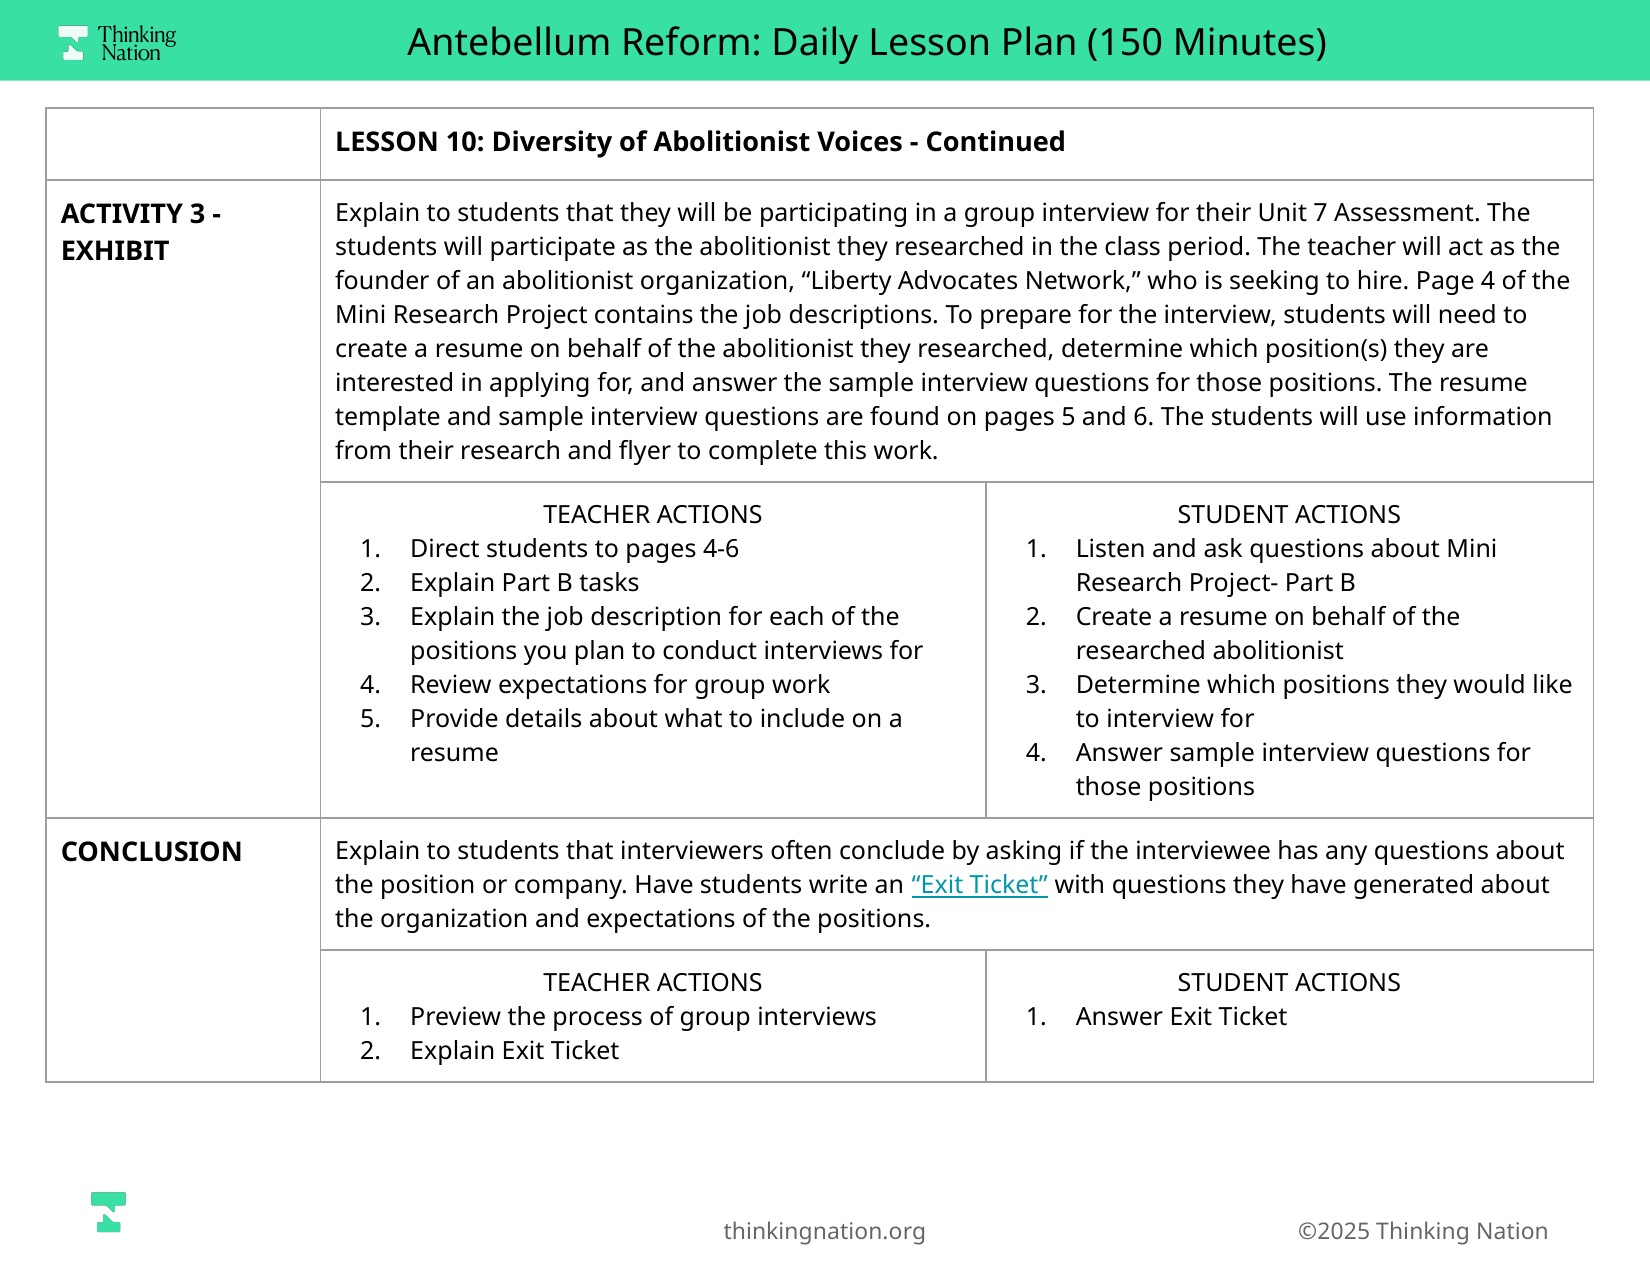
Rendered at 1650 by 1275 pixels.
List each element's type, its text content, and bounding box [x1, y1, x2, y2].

table_header [47, 109, 320, 179]
table_cell STUDENT ACTIONS Listen and ask questions about Mini Research Project- Part B Create a resume on behalf of the researched abolitionist Determine which positions they would like to interview for Answer sample interview questions for those positions [987, 483, 1593, 817]
text_box Antebellum Reform: Daily Lesson Plan (150 Minutes) [0, 0, 1650, 81]
table_header LESSON 10: Diversity of Abolitionist Voices - Continued [321, 109, 1593, 179]
table_cell Explain to students that interviewers often conclude by asking if the interviewee has any questions about the position or company. Have students write an “Exit Ticket” with questions they have generated about the organization and expectations of the positions. [321, 819, 1593, 949]
table_cell ACTIVITY 3 - EXHIBIT [47, 181, 320, 817]
table_cell CONCLUSION [47, 819, 320, 1081]
table_cell TEACHER ACTIONS Preview the process of group interviews Explain Exit Ticket [321, 951, 985, 1081]
picture [45, 14, 180, 85]
picture [80, 1184, 136, 1240]
table_cell TEACHER ACTIONS Direct students to pages 4-6 Explain Part B tasks Explain the job description for each of the positions you plan to conduct interviews for Review expectations for group work Provide details about what to include on a resume [321, 483, 985, 817]
text_box thinkingnation.org [629, 1200, 1021, 1240]
table_cell STUDENT ACTIONS Answer Exit Ticket [987, 951, 1593, 1081]
table_cell Explain to students that they will be participating in a group interview for their Unit 7 Assessment. The students will participate as the abolitionist they researched in the class period. The teacher will act as the founder of an abolitionist organization, “Liberty Advocates Network,” who is seeking to hire. Page 4 of the Mini Research Project contains the job descriptions. To prepare for the interview, students will need to create a resume on behalf of the abolitionist they researched, determine which position(s) they are interested in applying for, and answer the sample interview questions for those positions. The resume template and sample interview questions are found on pages 5 and 6. The students will use information from their research and flyer to complete this work. [321, 181, 1593, 481]
text_box ©2025 Thinking Nation [1174, 1200, 1566, 1240]
